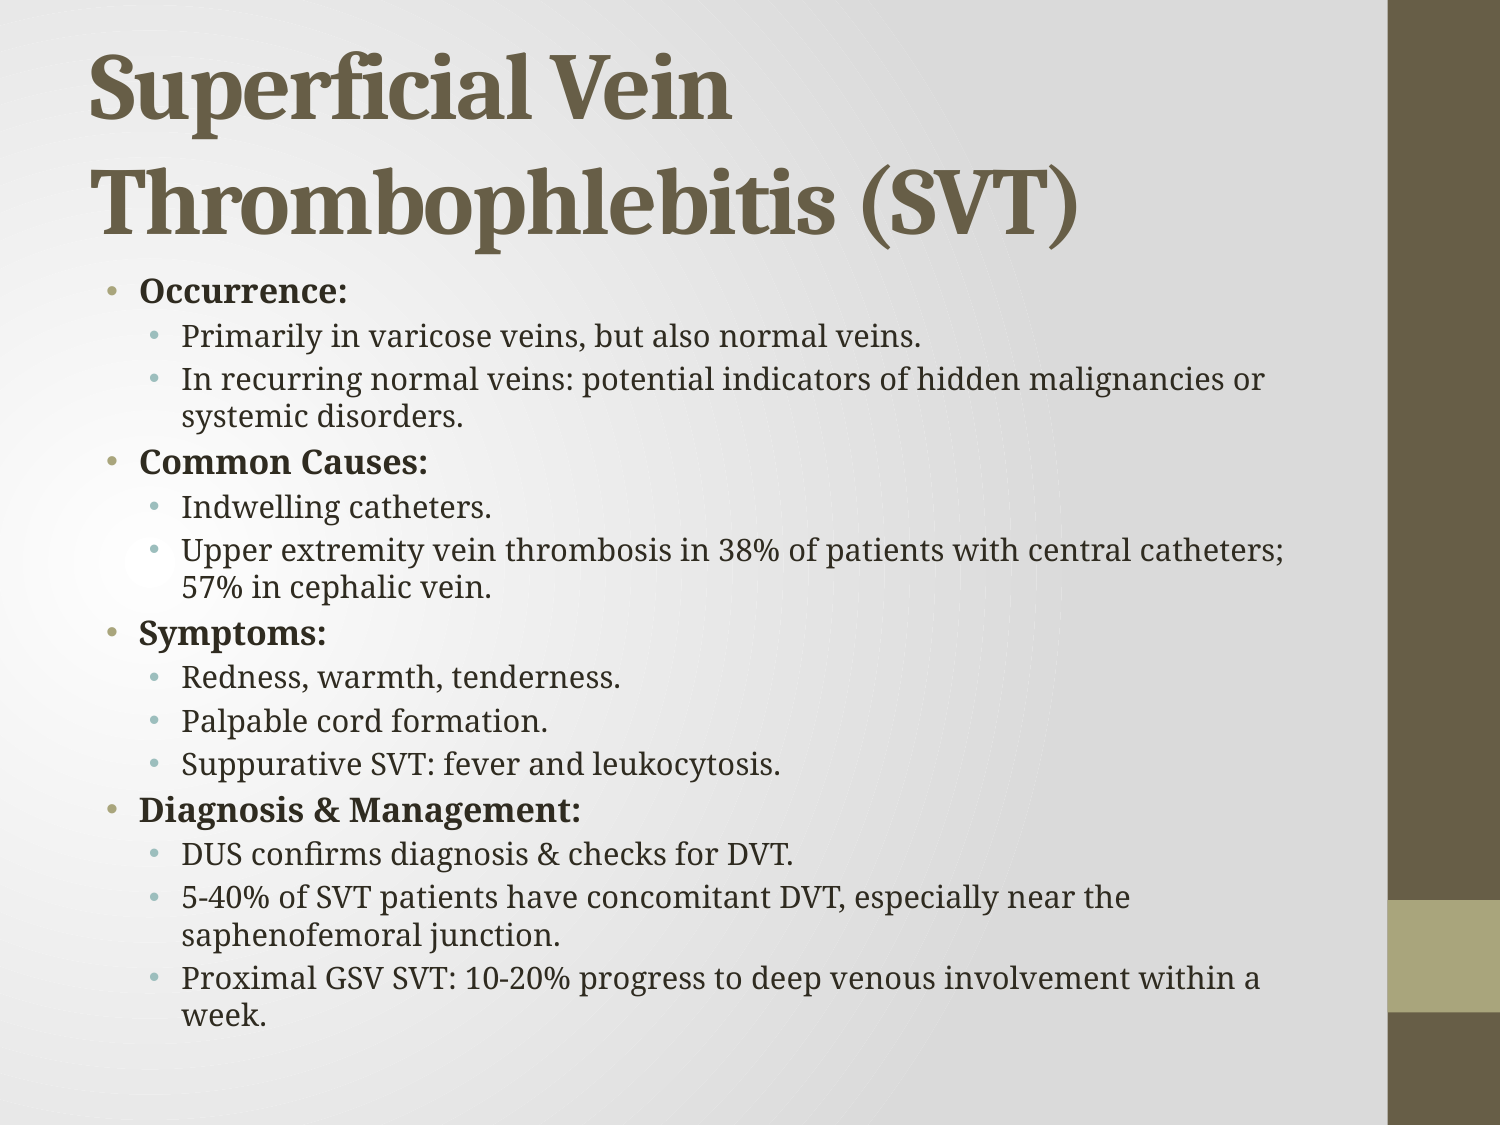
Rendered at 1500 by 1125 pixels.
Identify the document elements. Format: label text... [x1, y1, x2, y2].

title Superficial Vein Thrombophlebitis (SVT) [75, 45, 1325, 233]
list Occurrence: Primarily in varicose veins, but also normal veins. In recurring normal veins: potential indicators of hidden malignancies or systemic disorders. Common Causes: Indwelling catheters. Upper extremity vein thrombosis in 38% of patients with central catheters; 57% in cephalic vein. Symptoms: Redness, warmth, tenderness. Palpable cord formation. Suppurative SVT: fever and leukocytosis. Diagnosis & Management: DUS confirms diagnosis & checks for DVT. 5-40% of SVT patients have concomitant DVT, especially near the saphenofemoral junction. Proximal GSV SVT: 10-20% progress to deep venous involvement within a week. [75, 262, 1325, 1050]
